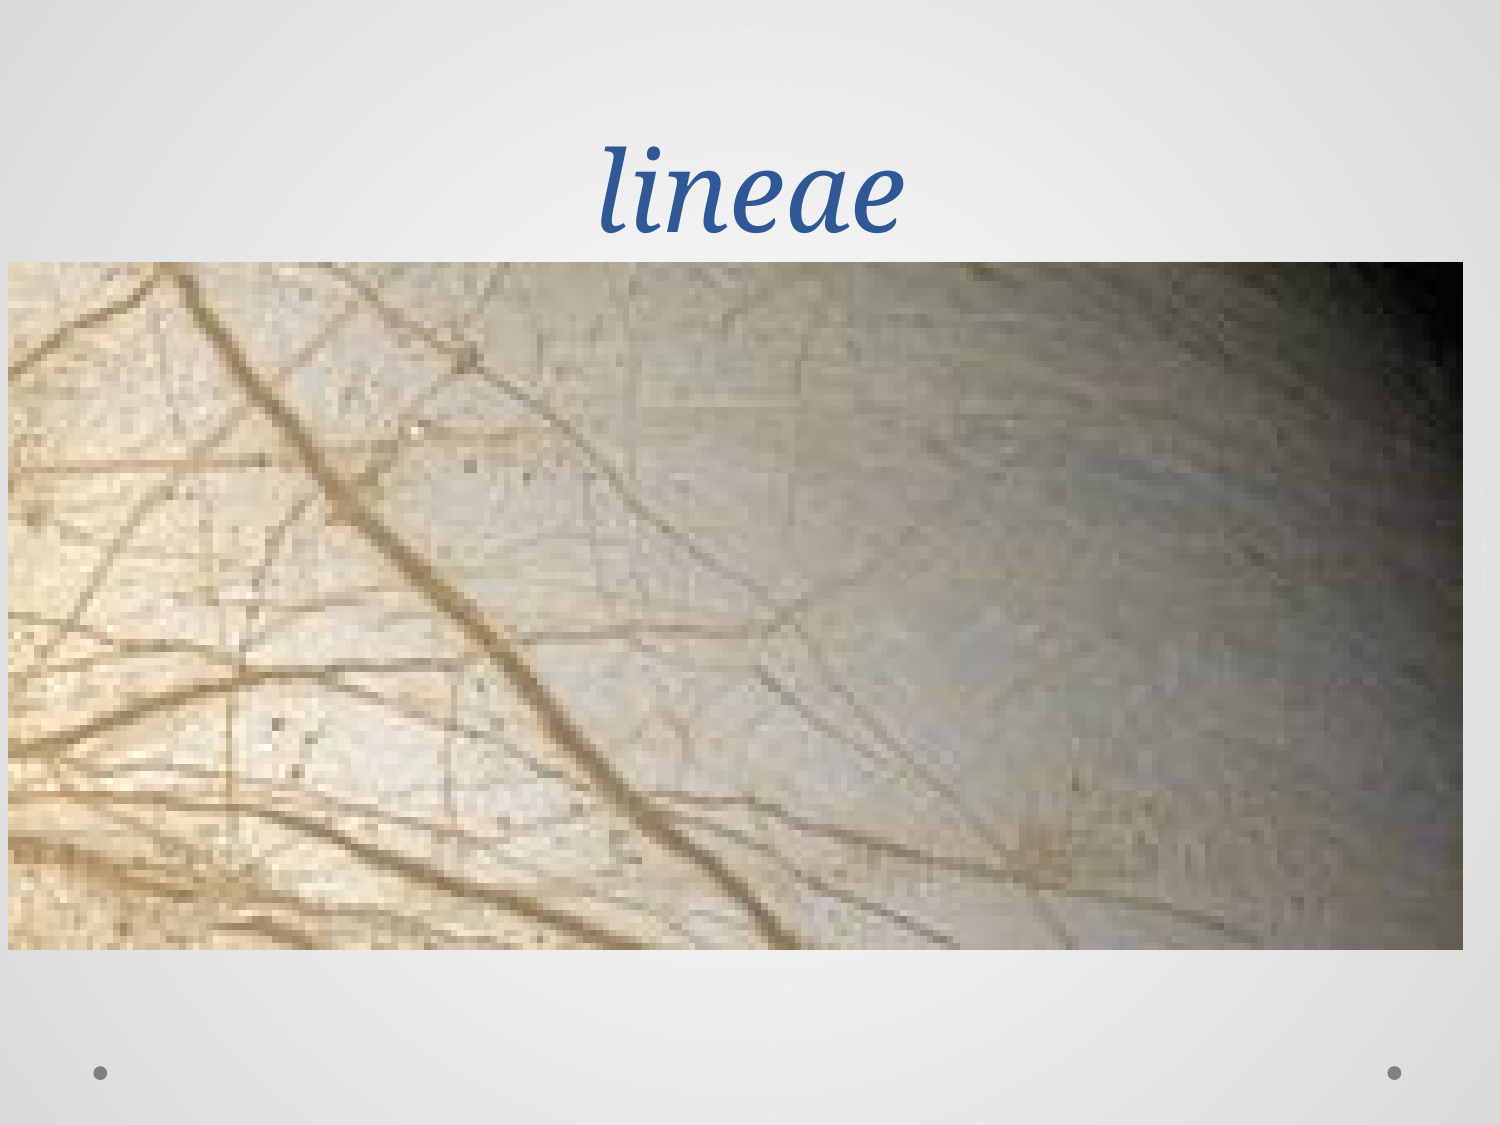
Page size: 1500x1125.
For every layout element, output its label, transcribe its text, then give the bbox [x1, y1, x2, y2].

title lineae [75, 0, 1425, 260]
picture [7, 262, 1463, 951]
